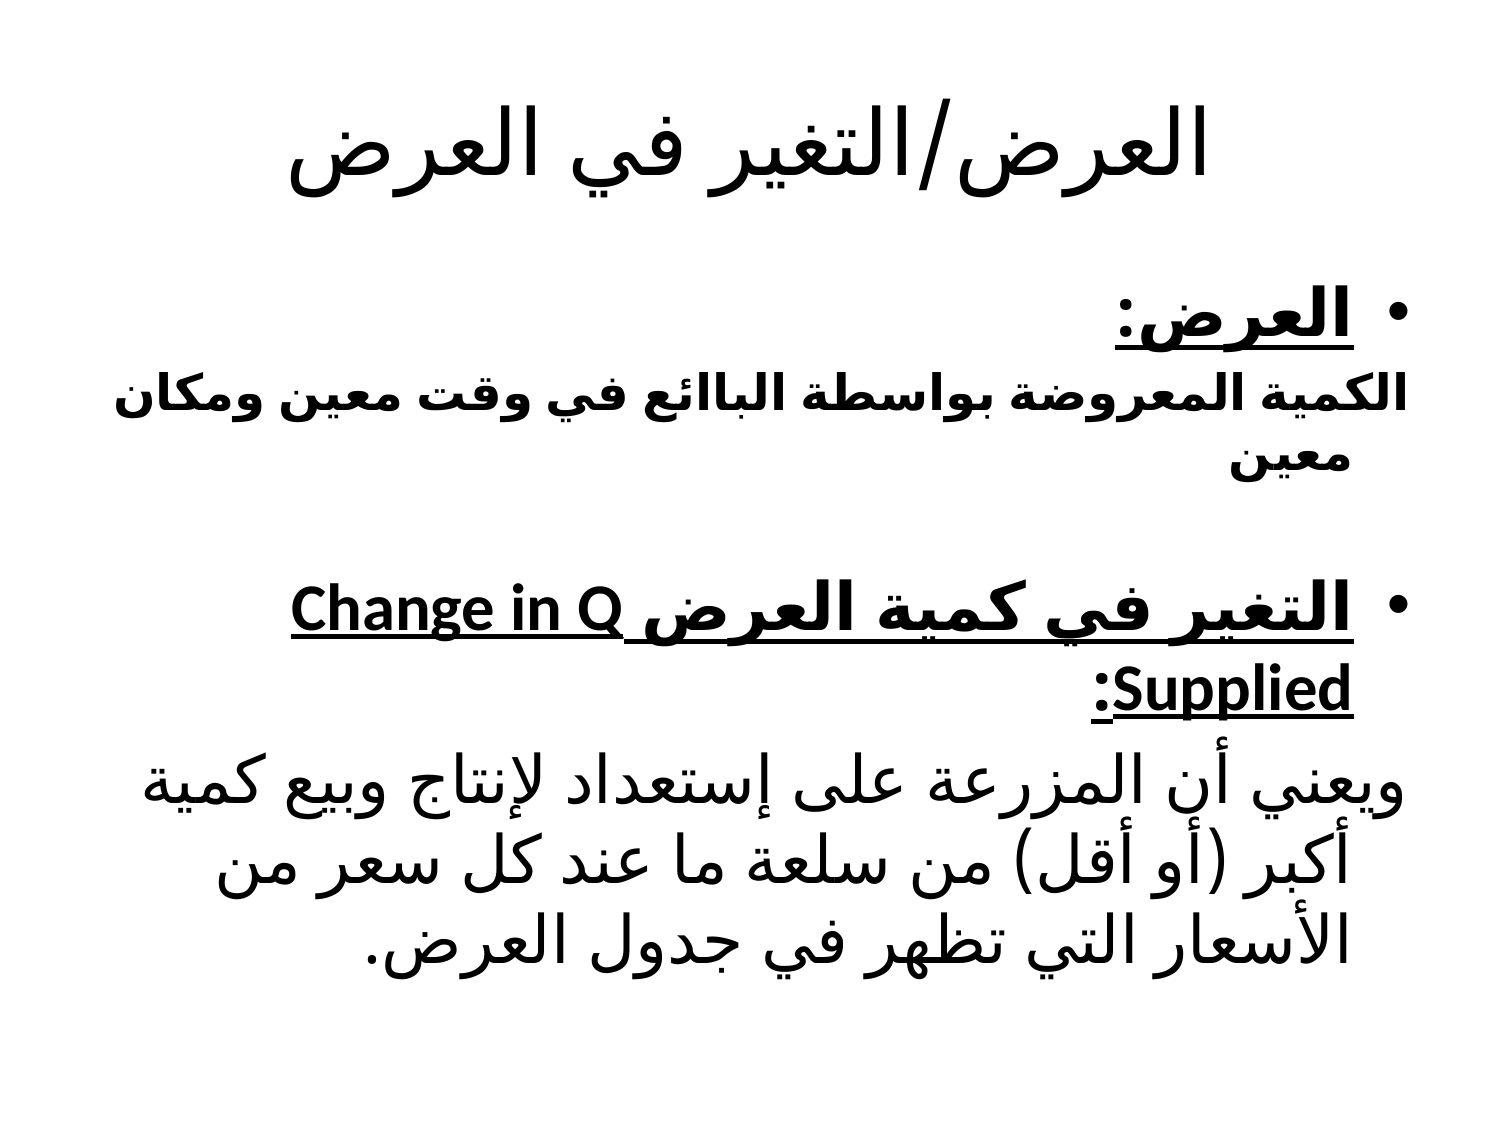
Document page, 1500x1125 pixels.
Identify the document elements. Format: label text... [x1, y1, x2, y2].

title العرض/التغير في العرض [75, 45, 1425, 233]
list العرض: الكمية المعروضة بواسطة الباائع في وقت معين ومكان معين التغير في كمية العرض Change in Q Supplied: ويعني أن المزرعة على إستعداد لإنتاج وبيع كمية أكبر (أو أقل) من سلعة ما عند كل سعر من الأسعار التي تظهر في جدول العرض. [75, 262, 1425, 1005]
